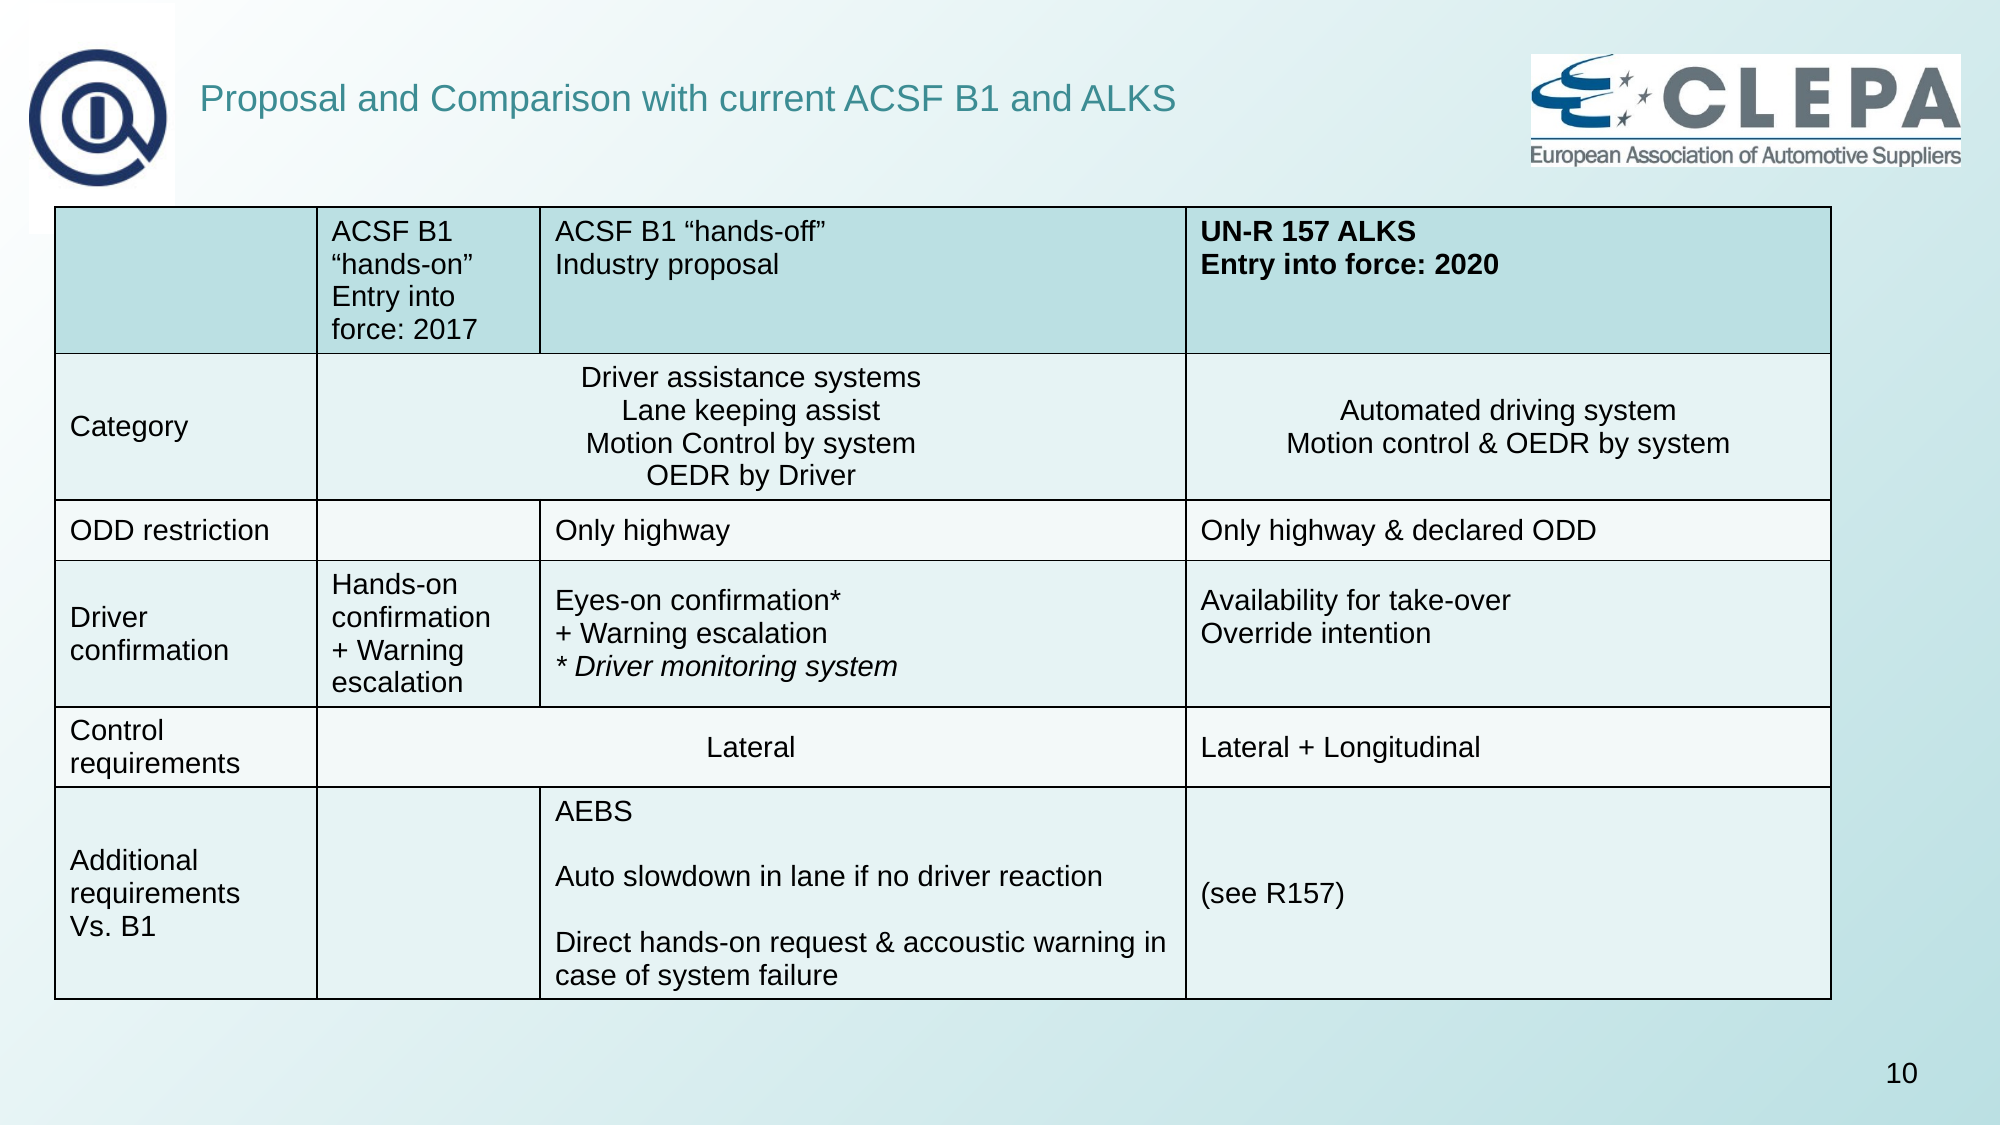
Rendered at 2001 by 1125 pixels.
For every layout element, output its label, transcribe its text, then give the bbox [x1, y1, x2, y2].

table_header UN-R 157 ALKS Entry into force: 2020 [1187, 208, 1830, 353]
table_cell [318, 501, 539, 560]
table_header ACSF B1 “hands-on” Entry into force: 2017 [318, 208, 539, 353]
table_cell [318, 788, 539, 998]
table_cell AEBS Auto slowdown in lane if no driver reaction Direct hands-on request & accoustic warning in case of system failure [541, 788, 1185, 998]
text_box 10 [1850, 1046, 1934, 1095]
table_cell Hands-on confirmation + Warning escalation [318, 561, 539, 706]
table_cell Lateral [318, 708, 1185, 786]
table_cell (see R157) [1187, 788, 1830, 998]
table_cell ODD restriction [56, 501, 316, 560]
picture [1531, 54, 1961, 167]
table_cell Only highway [541, 501, 1185, 560]
table_cell Only highway & declared ODD [1187, 501, 1830, 560]
table_cell Lateral + Longitudinal [1187, 708, 1830, 786]
table_cell Driver confirmation [56, 561, 316, 706]
table_cell Control requirements [56, 708, 316, 786]
table_header ACSF B1 “hands-off” Industry proposal [541, 208, 1185, 353]
table_cell Eyes-on confirmation* + Warning escalation * Driver monitoring system [541, 561, 1185, 706]
picture [29, 3, 175, 234]
table_cell Additional requirements Vs. B1 [56, 788, 316, 998]
table_cell Driver assistance systems Lane keeping assist Motion Control by system OEDR by Driver [318, 354, 1185, 499]
table_header [56, 208, 316, 353]
table_cell Category [56, 354, 316, 499]
table_cell Availability for take-over Override intention [1187, 561, 1830, 706]
text_box Proposal and Comparison with current ACSF B1 and ALKS [184, 66, 1414, 127]
table_cell Automated driving system Motion control & OEDR by system [1187, 354, 1830, 499]
